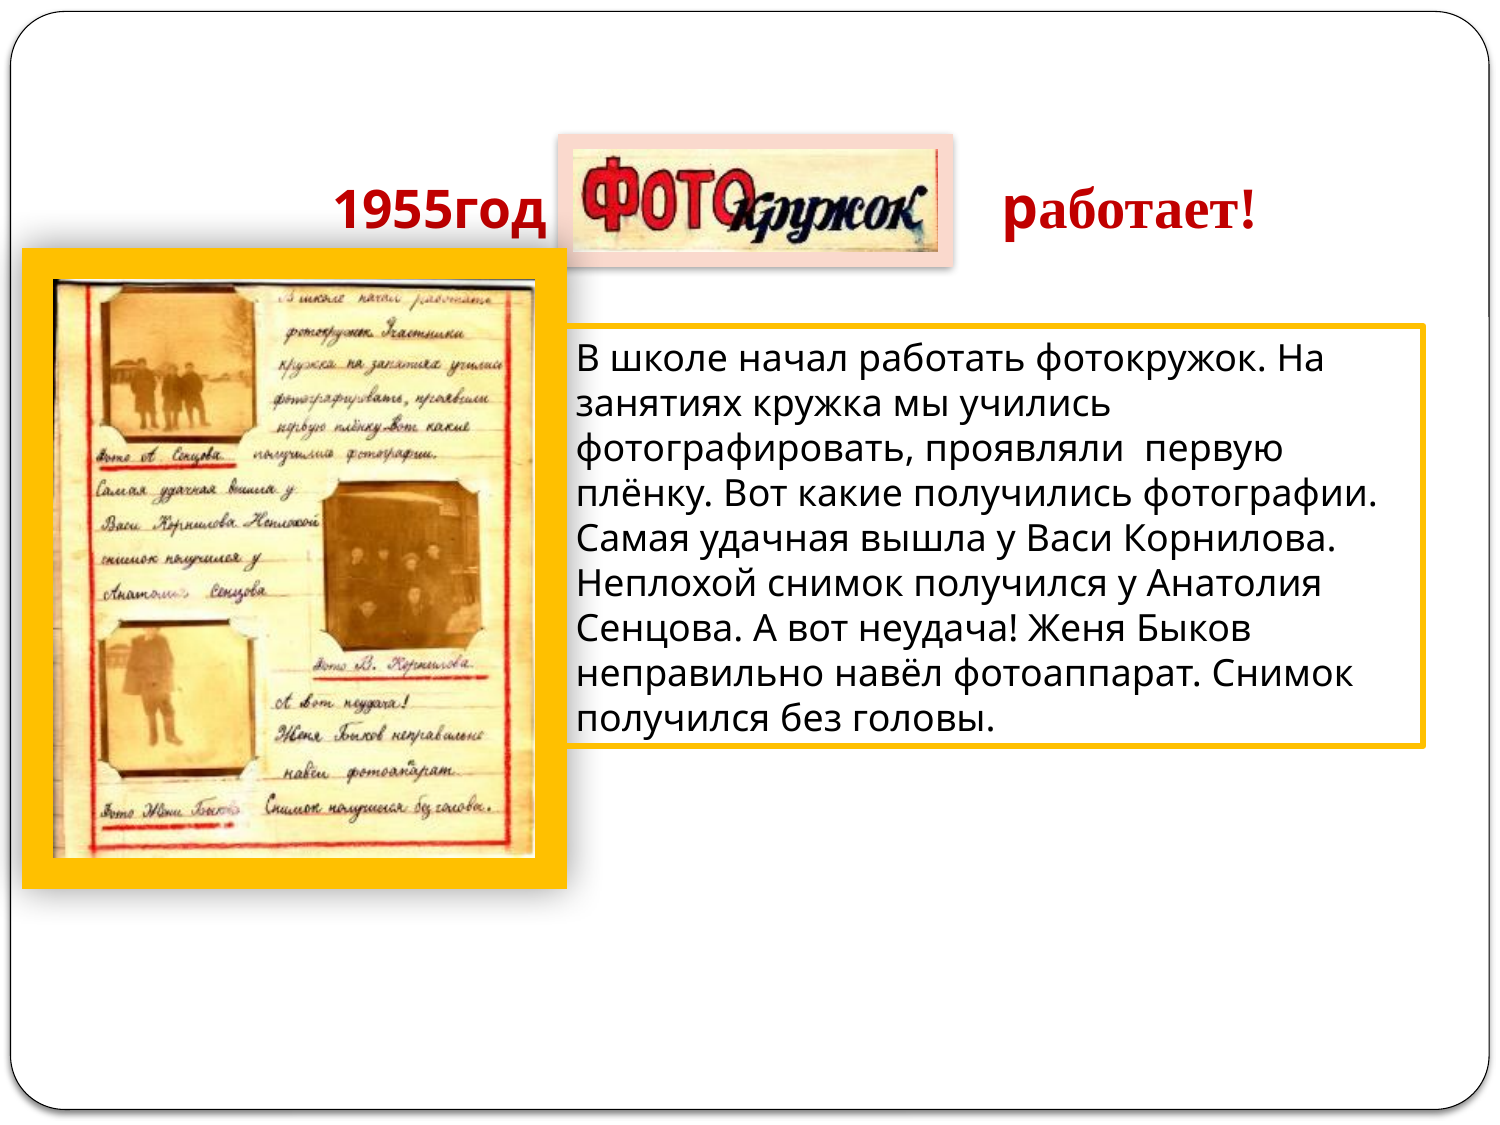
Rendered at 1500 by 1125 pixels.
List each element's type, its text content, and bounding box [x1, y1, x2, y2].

title 1955год работает! [157, 160, 553, 221]
picture [52, 278, 536, 858]
text_box В школе начал работать фотокружок. На занятиях кружка мы учились фотографировать, проявляли первую плёнку. Вот какие получились фотографии. Самая удачная вышла у Васи Корнилова. Неплохой снимок получился у Анатолия Сенцова. А вот неудача! Женя Быков неправильно навёл фотоаппарат. Снимок получился без головы. [560, 326, 1424, 746]
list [572, 148, 939, 253]
title 1955год работает! [958, 160, 1433, 256]
